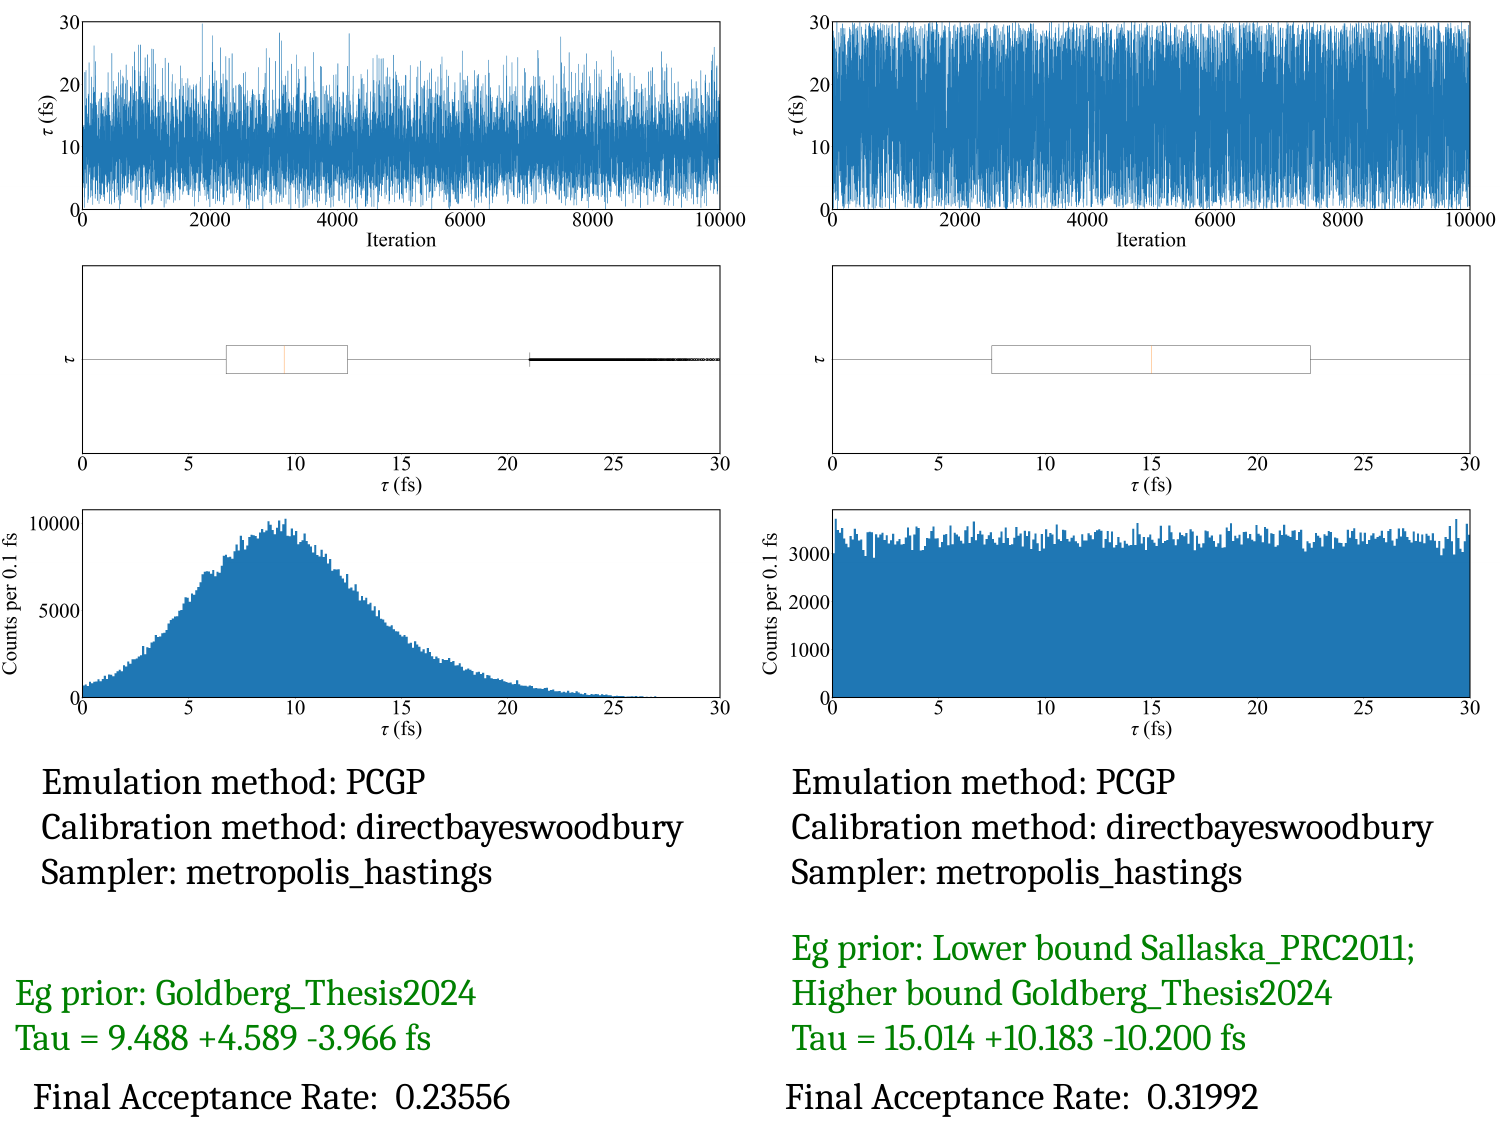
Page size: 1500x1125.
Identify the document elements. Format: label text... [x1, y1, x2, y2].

text_box Emulation method: PCGP Calibration method: directbayeswoodbury Sampler: metropolis_hastings [776, 750, 1450, 900]
text_box Eg prior: Goldberg_Thesis2024 Tau = 9.488 +4.589 -3.966 fs [0, 960, 545, 1066]
text_box Eg prior: Lower bound Sallaska_PRC2011; Higher bound Goldberg_Thesis2024 Tau = 15.014 +10.183 -10.200 fs [776, 915, 1432, 1066]
text_box Final Acceptance Rate: 0.31992 [769, 1064, 1275, 1125]
text_box Final Acceptance Rate: 0.23556 [18, 1064, 527, 1125]
text_box Emulation method: PCGP Calibration method: directbayeswoodbury Sampler: metropolis_hastings [26, 750, 700, 900]
picture [0, 0, 1500, 750]
